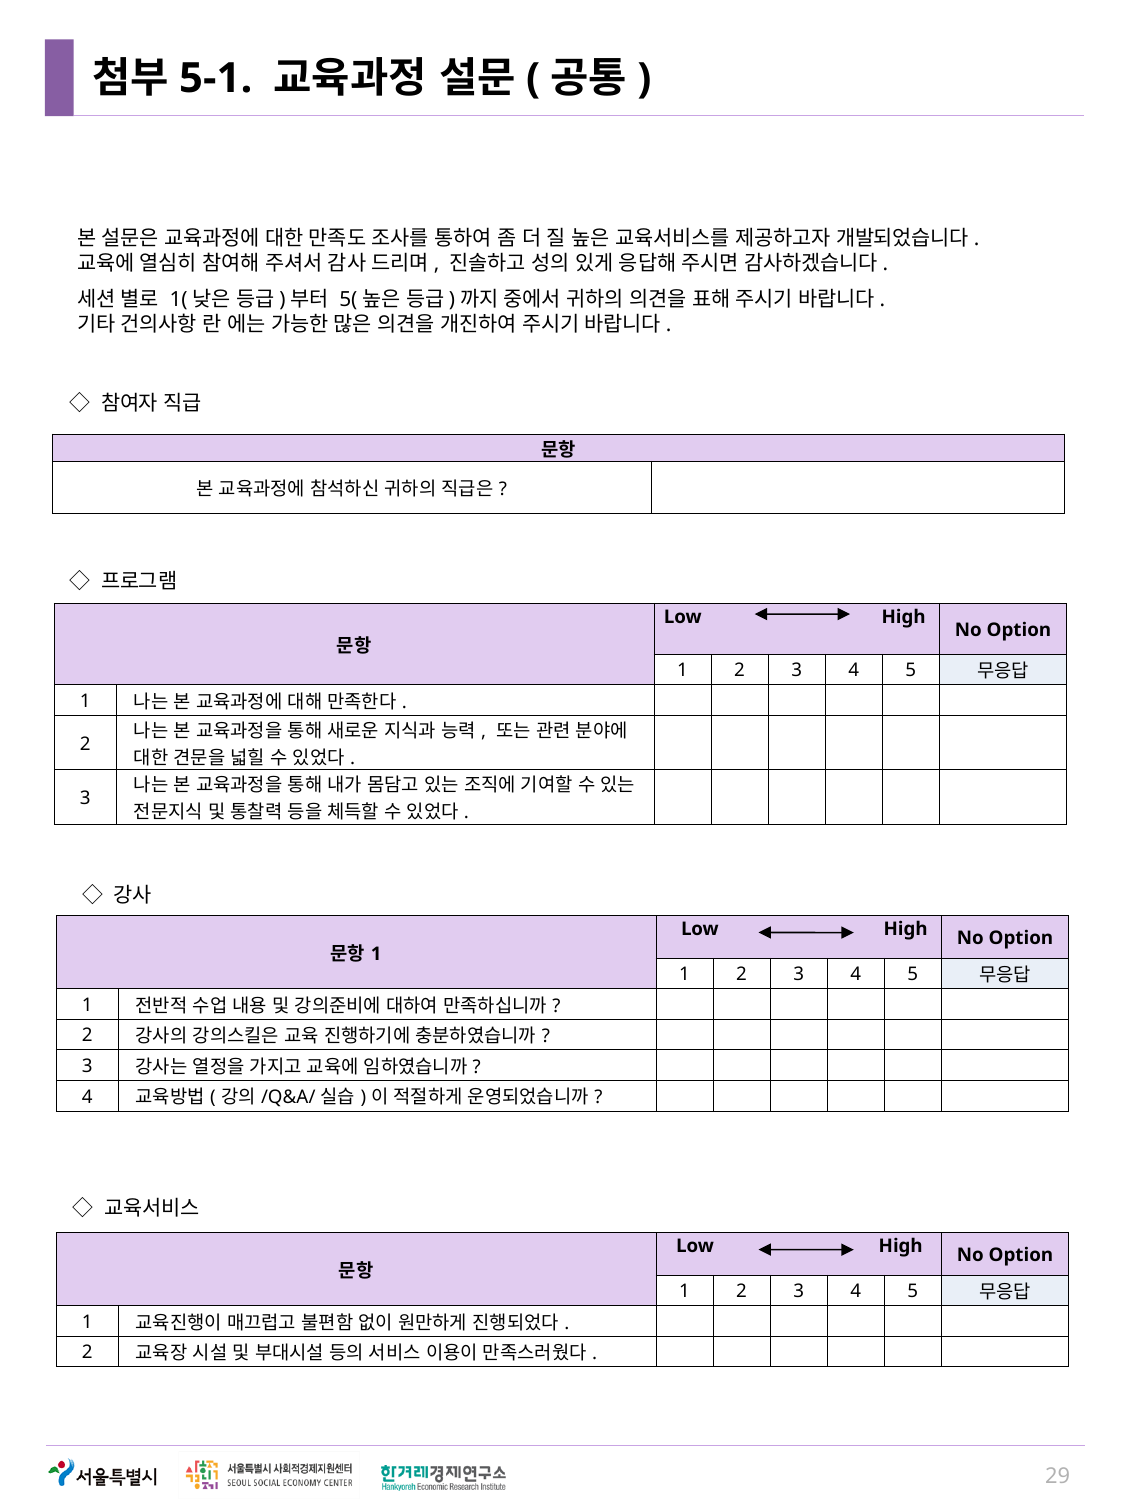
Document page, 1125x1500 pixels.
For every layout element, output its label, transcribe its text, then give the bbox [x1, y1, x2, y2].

table_cell [828, 989, 884, 1019]
table_cell 2 [714, 1276, 770, 1305]
table_cell [826, 770, 882, 824]
table_cell 1 [57, 1306, 118, 1336]
table_cell 3 [771, 959, 827, 988]
table_header No Option [940, 604, 1066, 654]
table_cell [769, 716, 825, 769]
table_cell [885, 1337, 941, 1366]
table_cell [942, 1020, 1068, 1049]
picture [381, 1465, 506, 1491]
table_header No Option [942, 1233, 1068, 1275]
table_cell 4 [57, 1081, 118, 1111]
table_cell [885, 989, 941, 1019]
table_cell 무응답 [942, 1276, 1068, 1305]
table_header Low High [657, 1233, 941, 1275]
table_cell 나는 본 교육과정을 통해 새로운 지식과 능력, 또는 관련 분야에 대한 견문을 넓힐 수 있었다. [117, 716, 654, 769]
table_cell 1 [655, 655, 711, 684]
table_cell [771, 989, 827, 1019]
table_cell 4 [828, 1276, 884, 1305]
table_cell [714, 1081, 770, 1111]
text_box 본 설문은 교육과정에 대한 만족도 조사를 통하여 좀 더 질 높은 교육서비스를 제공하고자 개발되었습니다. 교육에 열심히 참여해 주셔서 감사 드리며, 진솔하고 성의 있게 응답해 주시면 감사하겠습니다. 세션 별로 1(낮은 등급)부터 5(높은 등급)까지 중에서 귀하의 의견을 표해 주시기 바랍니다. 기타 건의사항 란 에는 가능한 많은 의견을 개진하여 주시기 바랍니다. [62, 217, 1032, 343]
text_box ◇ 교육서비스 [53, 1187, 1071, 1228]
table_cell 5 [885, 959, 941, 988]
text_box [758, 926, 854, 939]
table_cell 2 [55, 716, 116, 769]
table_cell [657, 1306, 713, 1336]
table_cell [714, 989, 770, 1019]
table_cell 교육방법(강의/Q&A/실습)이 적절하게 운영되었습니까? [119, 1081, 656, 1111]
table_header 문항1 [57, 916, 656, 988]
table_cell 나는 본 교육과정을 통해 내가 몸담고 있는 조직에 기여할 수 있는 전문지식 및 통찰력 등을 체득할 수 있었다. [117, 770, 654, 824]
table_cell [883, 770, 939, 824]
table_cell [657, 1050, 713, 1080]
table_cell 3 [771, 1276, 827, 1305]
table_cell 2 [712, 655, 768, 684]
table_cell [942, 989, 1068, 1019]
table_cell [714, 1306, 770, 1336]
table_header Low High [657, 916, 941, 958]
table_cell [828, 1306, 884, 1336]
table_cell [657, 1020, 713, 1049]
table_cell [769, 770, 825, 824]
table_cell [771, 1337, 827, 1366]
table_cell [940, 685, 1066, 715]
table_cell 2 [57, 1020, 118, 1049]
table_cell [883, 716, 939, 769]
table_cell [828, 1020, 884, 1049]
table_cell [652, 462, 1064, 513]
table_cell [712, 770, 768, 824]
table_cell [885, 1306, 941, 1336]
table_cell 1 [657, 1276, 713, 1305]
table_cell 4 [828, 959, 884, 988]
table_cell 2 [57, 1337, 118, 1366]
table_header 문항 [53, 435, 1064, 461]
table_cell [655, 770, 711, 824]
table_cell 5 [885, 1276, 941, 1305]
table_cell [657, 989, 713, 1019]
table_cell [714, 1337, 770, 1366]
table_cell 2 [714, 959, 770, 988]
table_cell [714, 1020, 770, 1049]
table_header Low High [655, 604, 939, 654]
table_cell [826, 685, 882, 715]
table_cell 1 [657, 959, 713, 988]
table_cell 무응답 [942, 959, 1068, 988]
table_cell 전반적 수업 내용 및 강의준비에 대하여 만족하십니까? [119, 989, 656, 1019]
table_cell 1 [55, 685, 116, 715]
table_cell [771, 1081, 827, 1111]
table_cell 강사의 강의스킬은 교육 진행하기에 충분하였습니까? [119, 1020, 656, 1049]
text_box ◇ 강사 [63, 874, 1081, 915]
table_cell 무응답 [940, 655, 1066, 684]
text_box [754, 607, 850, 621]
table_cell 1 [57, 989, 118, 1019]
table_cell [771, 1306, 827, 1336]
picture [48, 1457, 157, 1486]
table_cell [885, 1081, 941, 1111]
table_cell 3 [57, 1050, 118, 1080]
table_cell [942, 1050, 1068, 1080]
table_cell 4 [826, 655, 882, 684]
table_cell 본 교육과정에 참석하신 귀하의 직급은? [53, 462, 651, 513]
table_cell [714, 1050, 770, 1080]
table_cell [885, 1050, 941, 1080]
table_cell [771, 1050, 827, 1080]
text_box ◇ 참여자 직급 [50, 382, 1068, 423]
picture [178, 1451, 360, 1499]
table_cell [940, 716, 1066, 769]
table_cell [828, 1337, 884, 1366]
table_header No Option [942, 916, 1068, 958]
table_cell [828, 1050, 884, 1080]
table_header 문항 [55, 604, 654, 684]
table_cell [942, 1337, 1068, 1366]
table_cell [828, 1081, 884, 1111]
table_cell [942, 1306, 1068, 1336]
table_cell 3 [55, 770, 116, 824]
table_cell [883, 685, 939, 715]
table_cell [769, 685, 825, 715]
table_cell [655, 716, 711, 769]
table_cell [712, 685, 768, 715]
text_box [758, 1243, 854, 1256]
table_cell [771, 1020, 827, 1049]
table_header 문항 [57, 1233, 656, 1305]
table_cell 강사는 열정을 가지고 교육에 임하였습니까? [119, 1050, 656, 1080]
table_cell [655, 685, 711, 715]
table_cell 3 [769, 655, 825, 684]
text_box ◇ 프로그램 [50, 559, 1068, 600]
table_cell [826, 716, 882, 769]
table_cell 교육장 시설 및 부대시설 등의 서비스 이용이 만족스러웠다. [119, 1337, 656, 1366]
table_cell [657, 1337, 713, 1366]
table_cell [657, 1081, 713, 1111]
title 첨부5-1. 교육과정 설문(공통) [77, 49, 1034, 110]
table_cell [712, 716, 768, 769]
table_cell [885, 1020, 941, 1049]
table_cell 교육진행이 매끄럽고 불편함 없이 원만하게 진행되었다. [119, 1306, 656, 1336]
table_cell 나는 본 교육과정에 대해 만족한다. [117, 685, 654, 715]
table_cell 5 [883, 655, 939, 684]
table_cell [940, 770, 1066, 824]
table_cell [942, 1081, 1068, 1111]
slide_number 29 [832, 1436, 1086, 1500]
